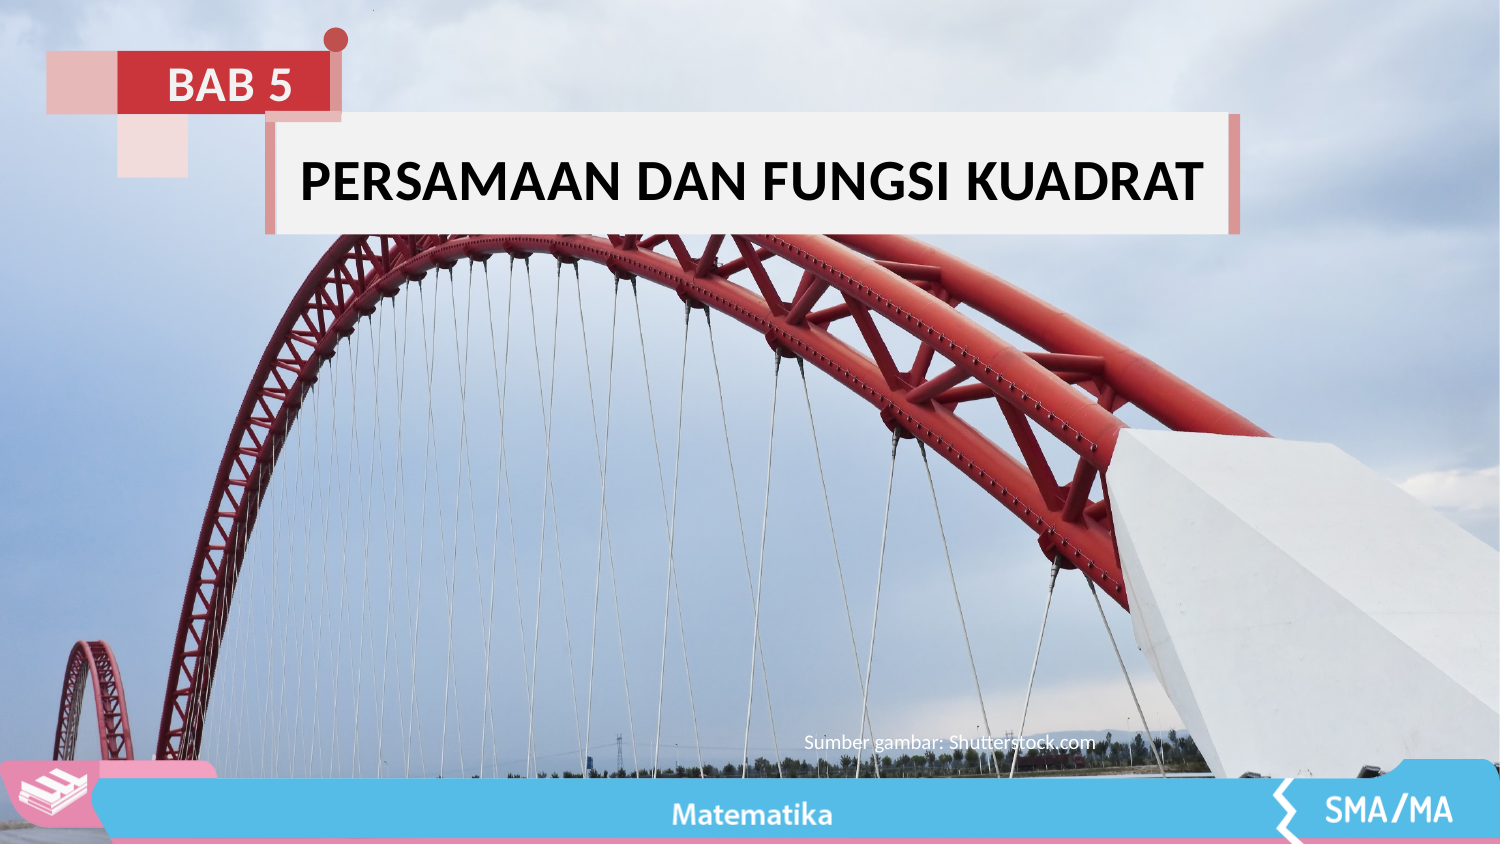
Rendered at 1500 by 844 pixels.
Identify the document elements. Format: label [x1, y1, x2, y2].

picture [0, 0, 1500, 844]
text_box [264, 27, 349, 235]
text_box [215, 111, 1291, 292]
text_box [46, 43, 259, 178]
